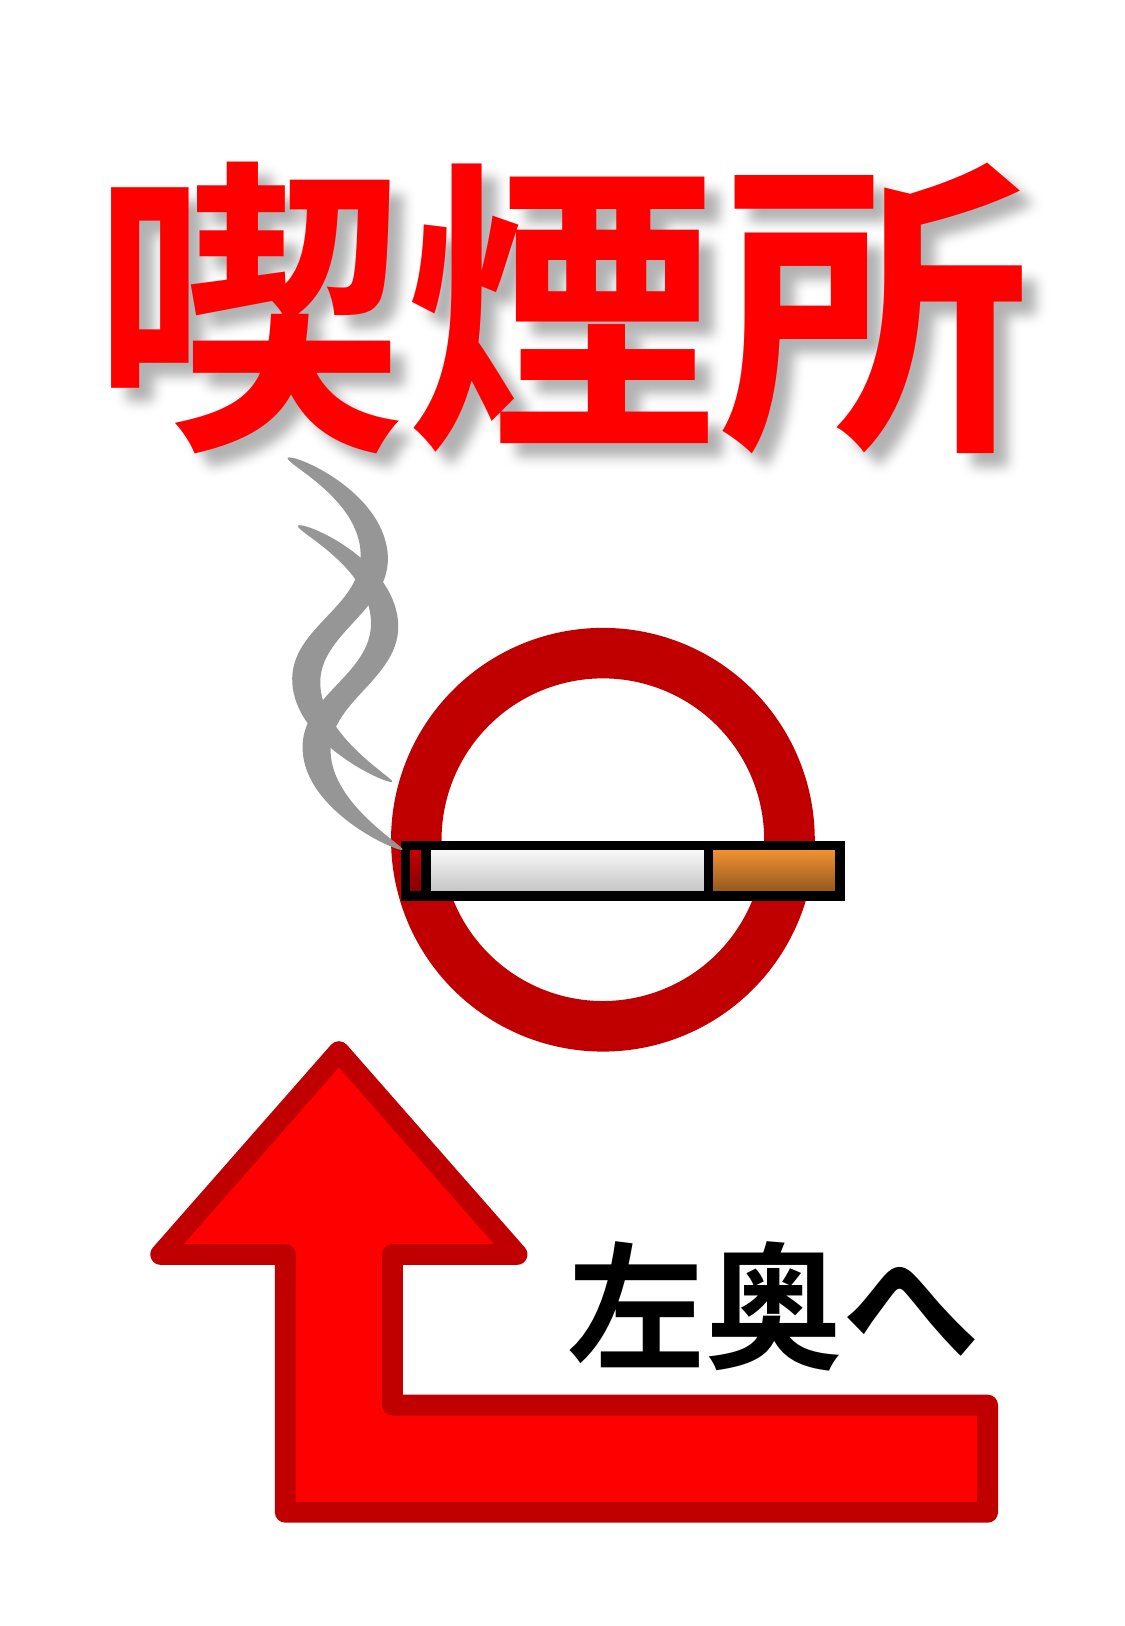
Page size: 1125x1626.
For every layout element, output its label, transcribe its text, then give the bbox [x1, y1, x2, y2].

text_box [158, 1060, 990, 1515]
text_box 喫煙所 [77, 105, 1048, 496]
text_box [284, 451, 841, 1052]
text_box 左奥へ [552, 1214, 996, 1394]
